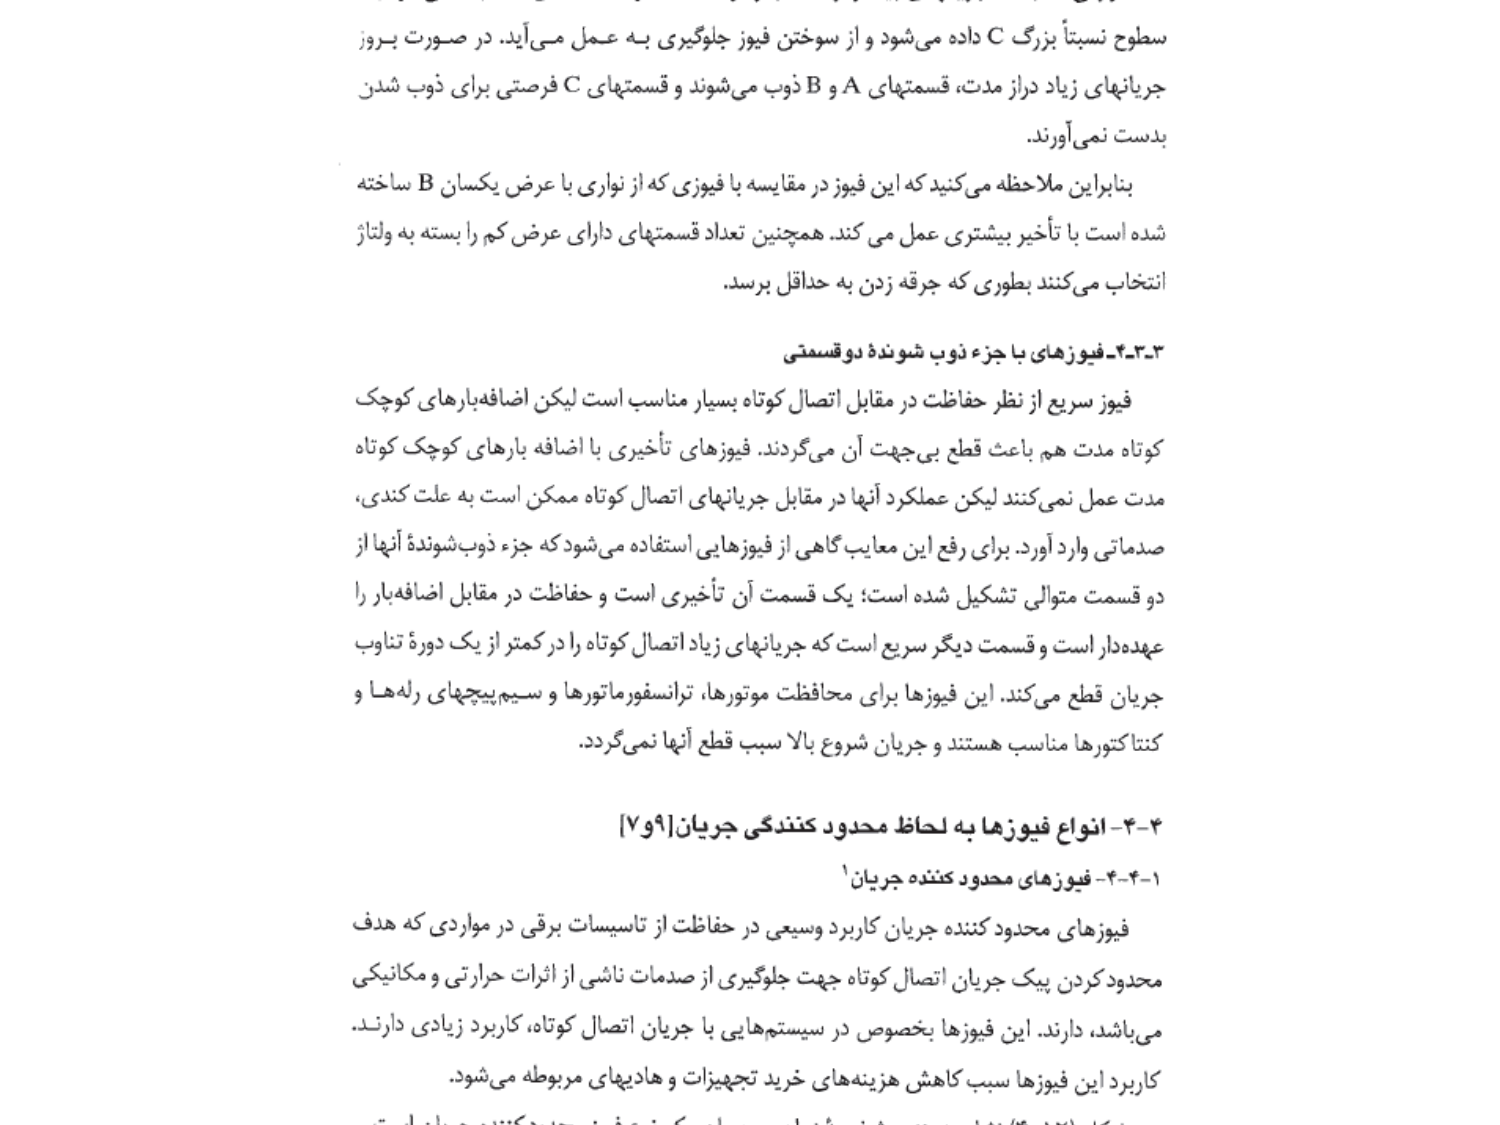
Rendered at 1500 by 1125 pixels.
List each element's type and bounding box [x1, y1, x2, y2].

picture [325, 0, 1175, 1125]
